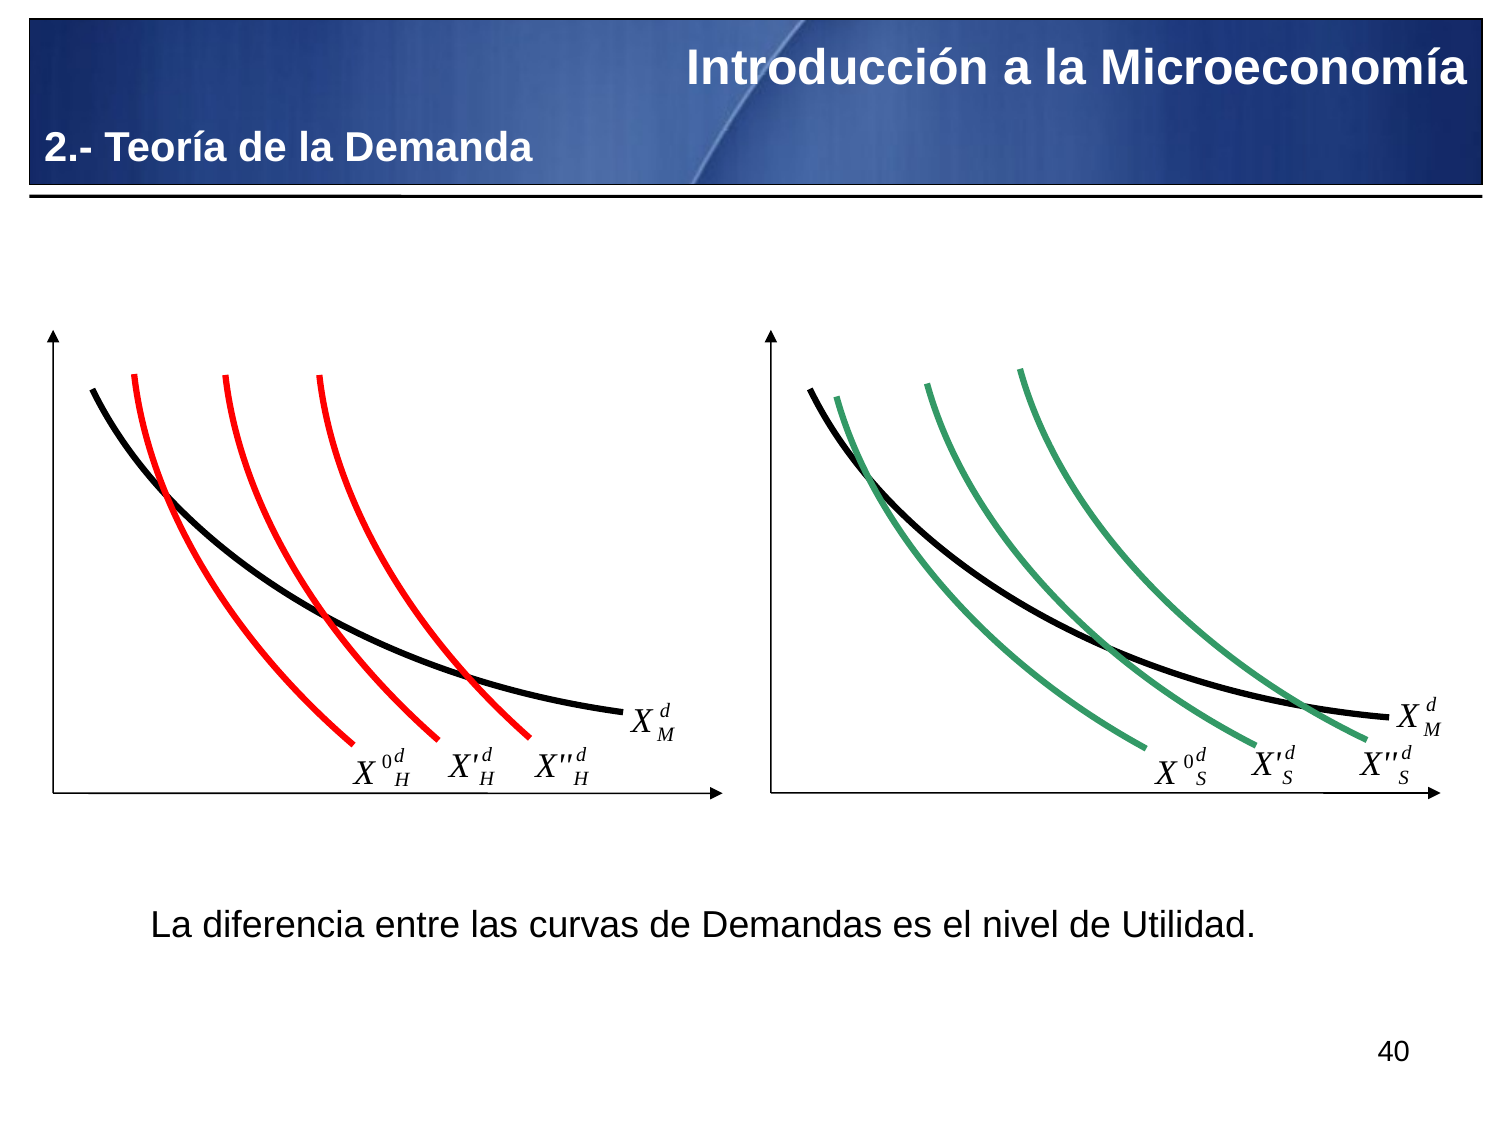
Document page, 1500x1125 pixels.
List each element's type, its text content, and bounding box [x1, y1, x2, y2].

text_box La diferencia entre las curvas de Demandas es el nivel de Utilidad. [135, 892, 1388, 952]
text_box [52, 255, 723, 794]
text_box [770, 258, 1483, 794]
slide_number 40 [1074, 1024, 1426, 1103]
text_box Introducción a la Microeconomía [608, 26, 1483, 102]
text_box 2.- Teoría de la Demanda [29, 112, 585, 178]
text_box [29, 19, 1483, 185]
